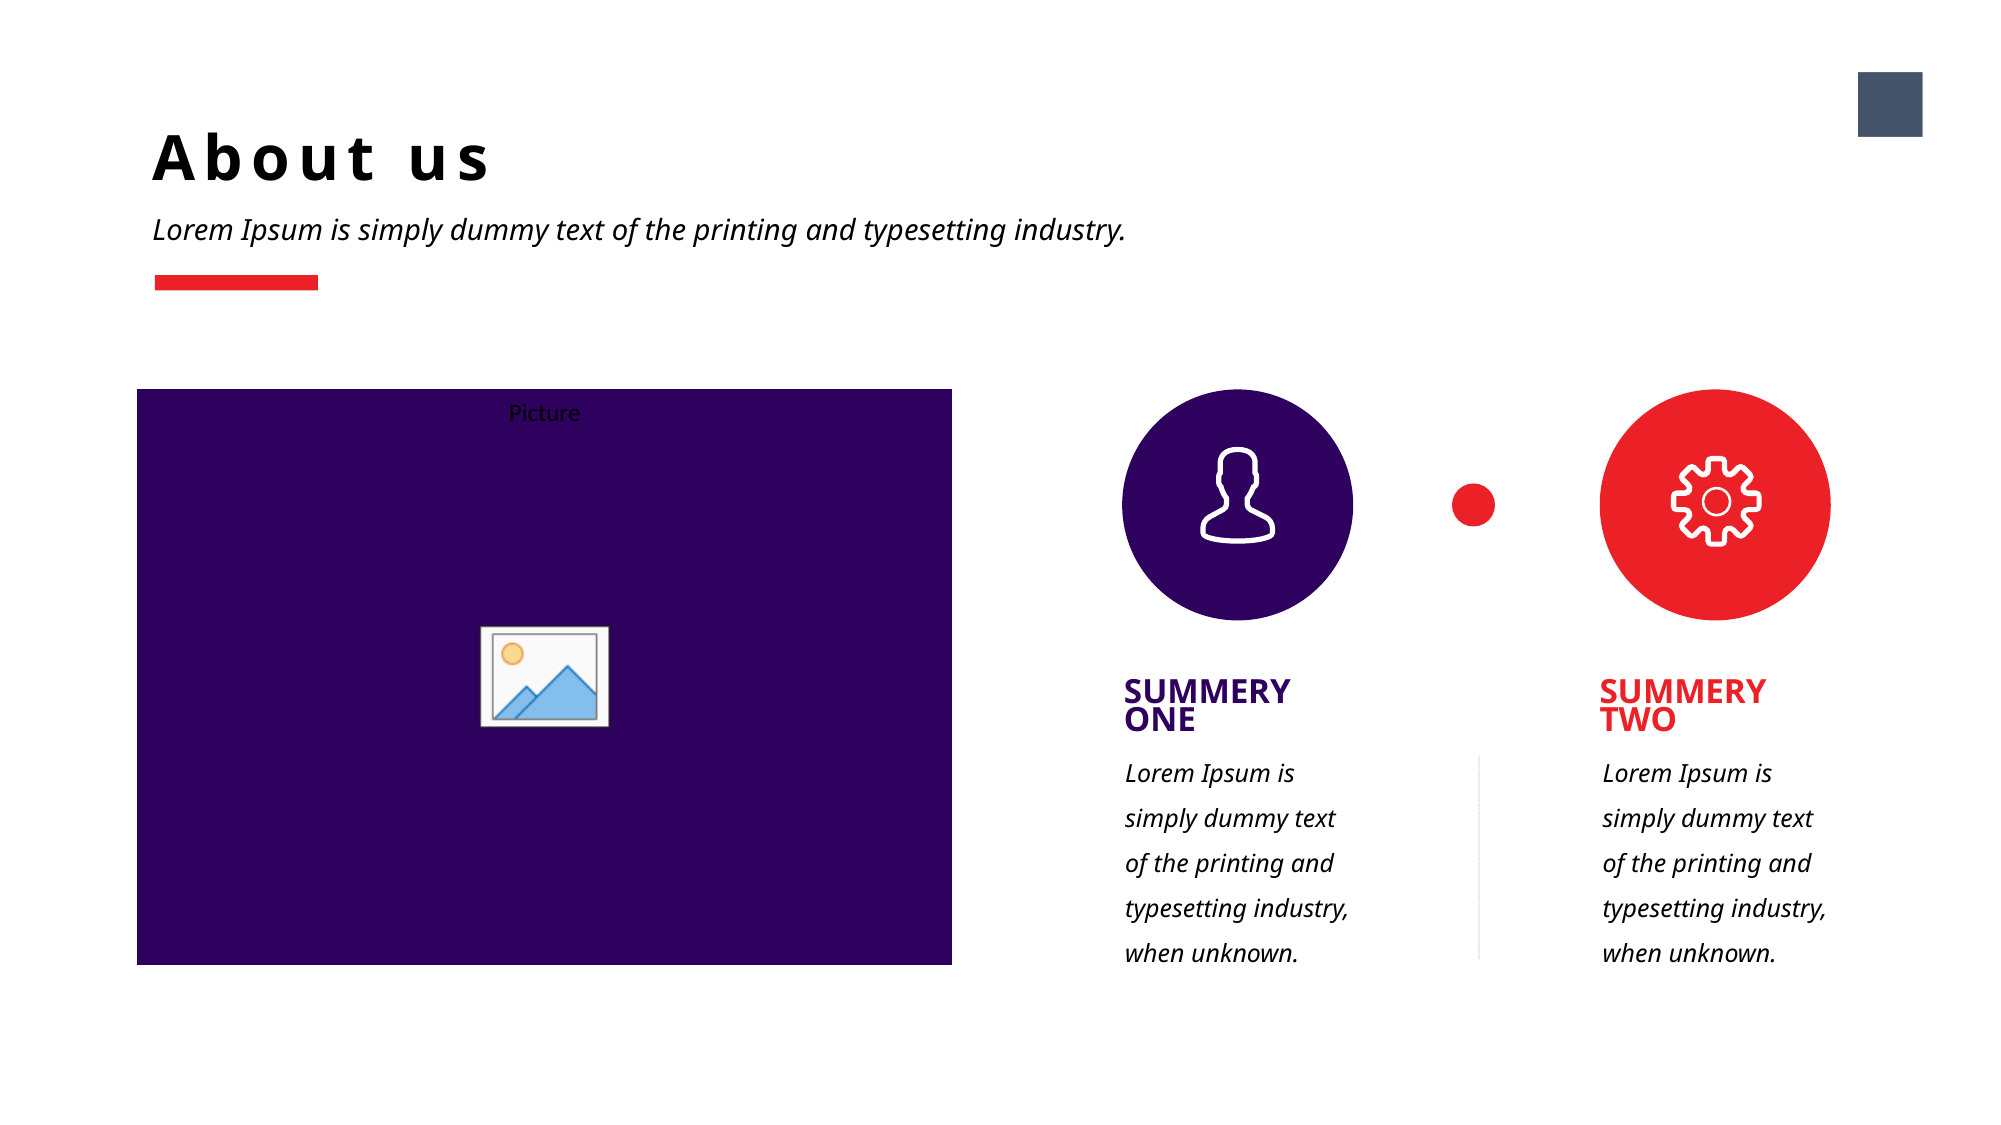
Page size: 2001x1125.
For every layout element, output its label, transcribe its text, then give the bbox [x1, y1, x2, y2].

text_box Lorem Ipsum is simply dummy text of the printing and typesetting industry. [137, 208, 1863, 252]
text_box [1857, 71, 1924, 78]
picture [137, 389, 953, 965]
text_box [1863, 130, 1924, 138]
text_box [1109, 389, 1855, 978]
text_box [154, 274, 319, 291]
slide_number 5 [1854, 78, 1927, 130]
text_box About us [137, 121, 1863, 200]
